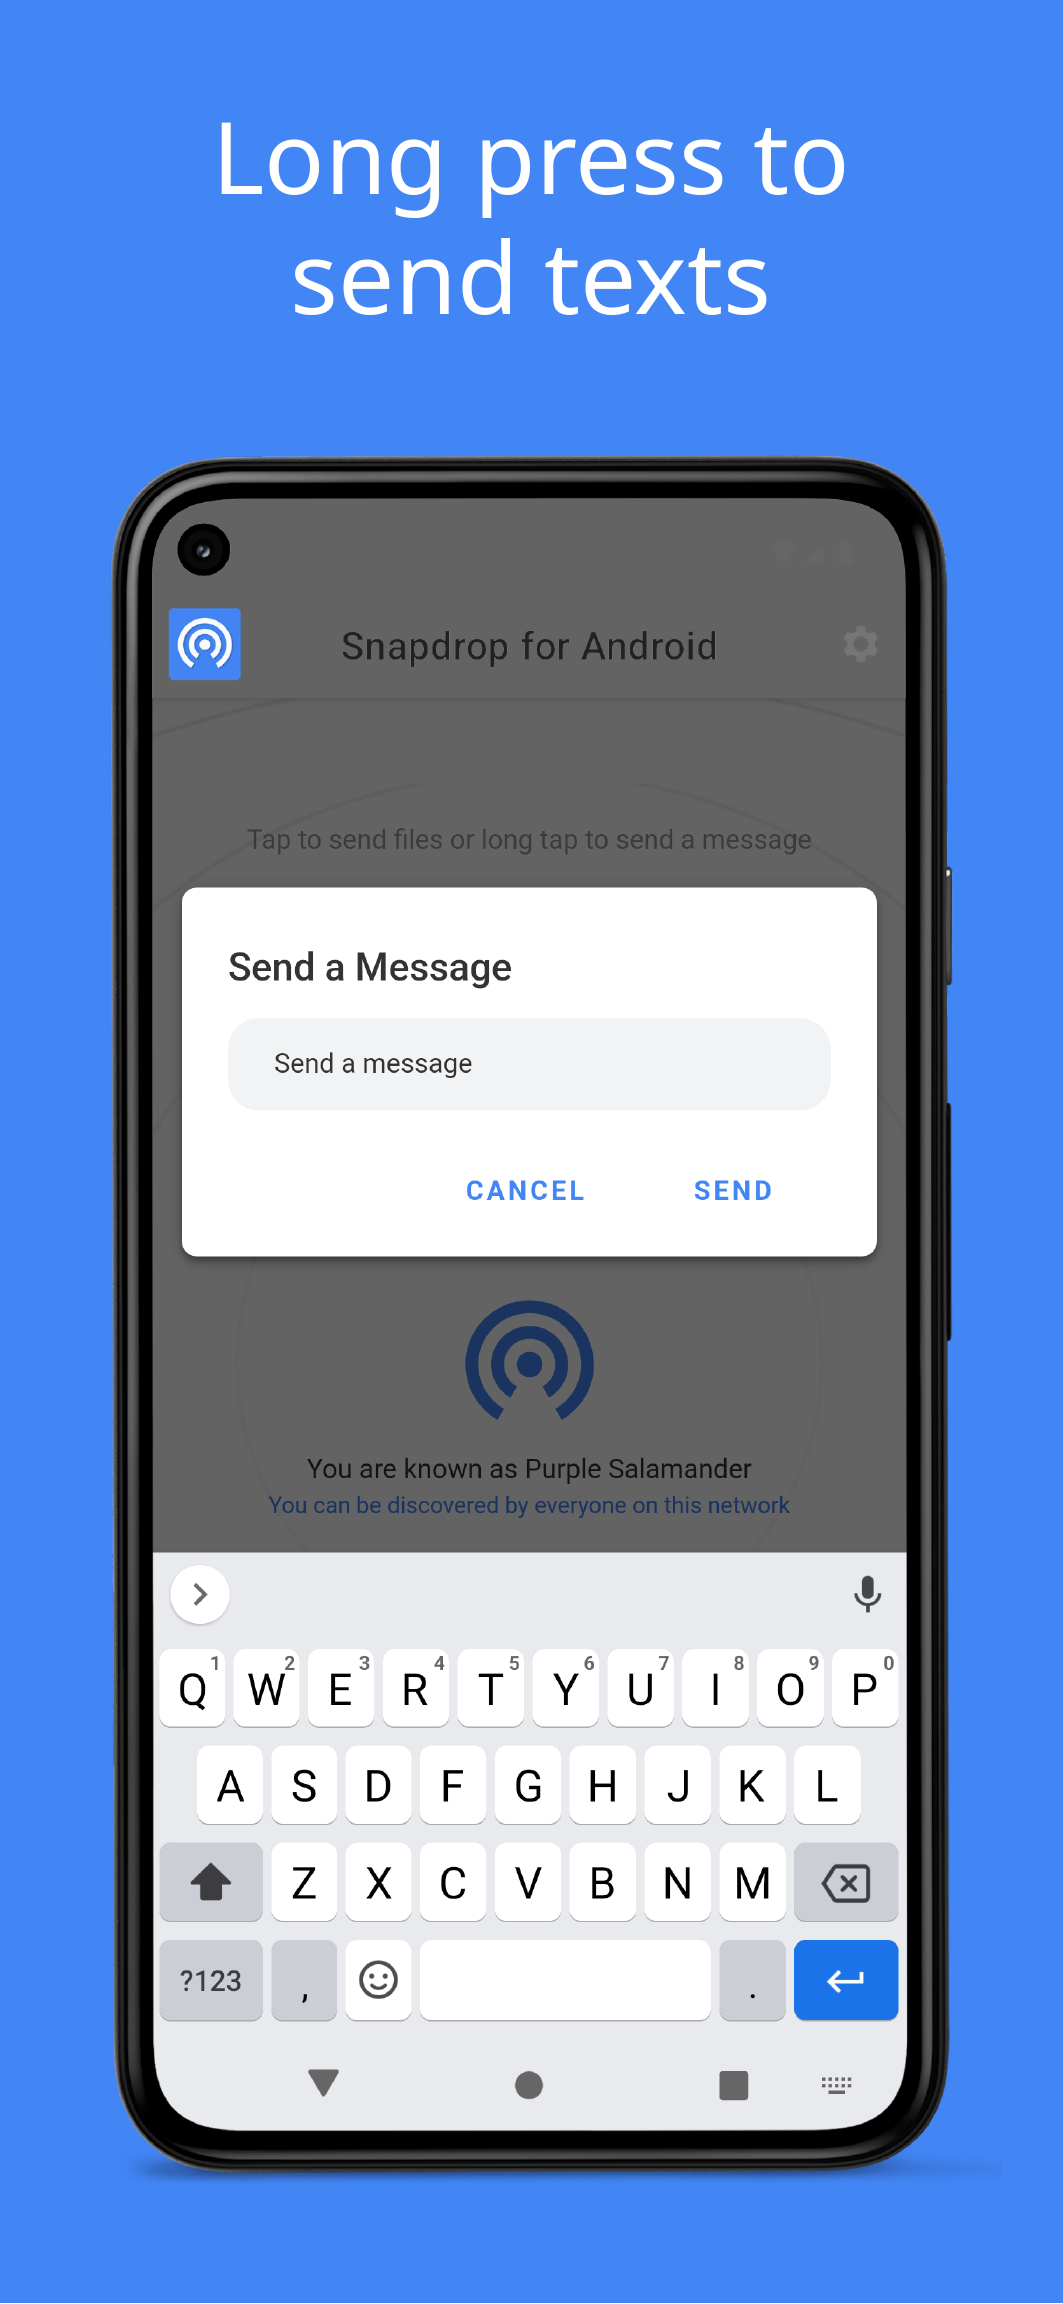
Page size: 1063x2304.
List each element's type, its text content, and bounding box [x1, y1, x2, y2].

text_box Long press to send texts [0, 87, 1063, 343]
picture [52, 436, 1011, 2208]
